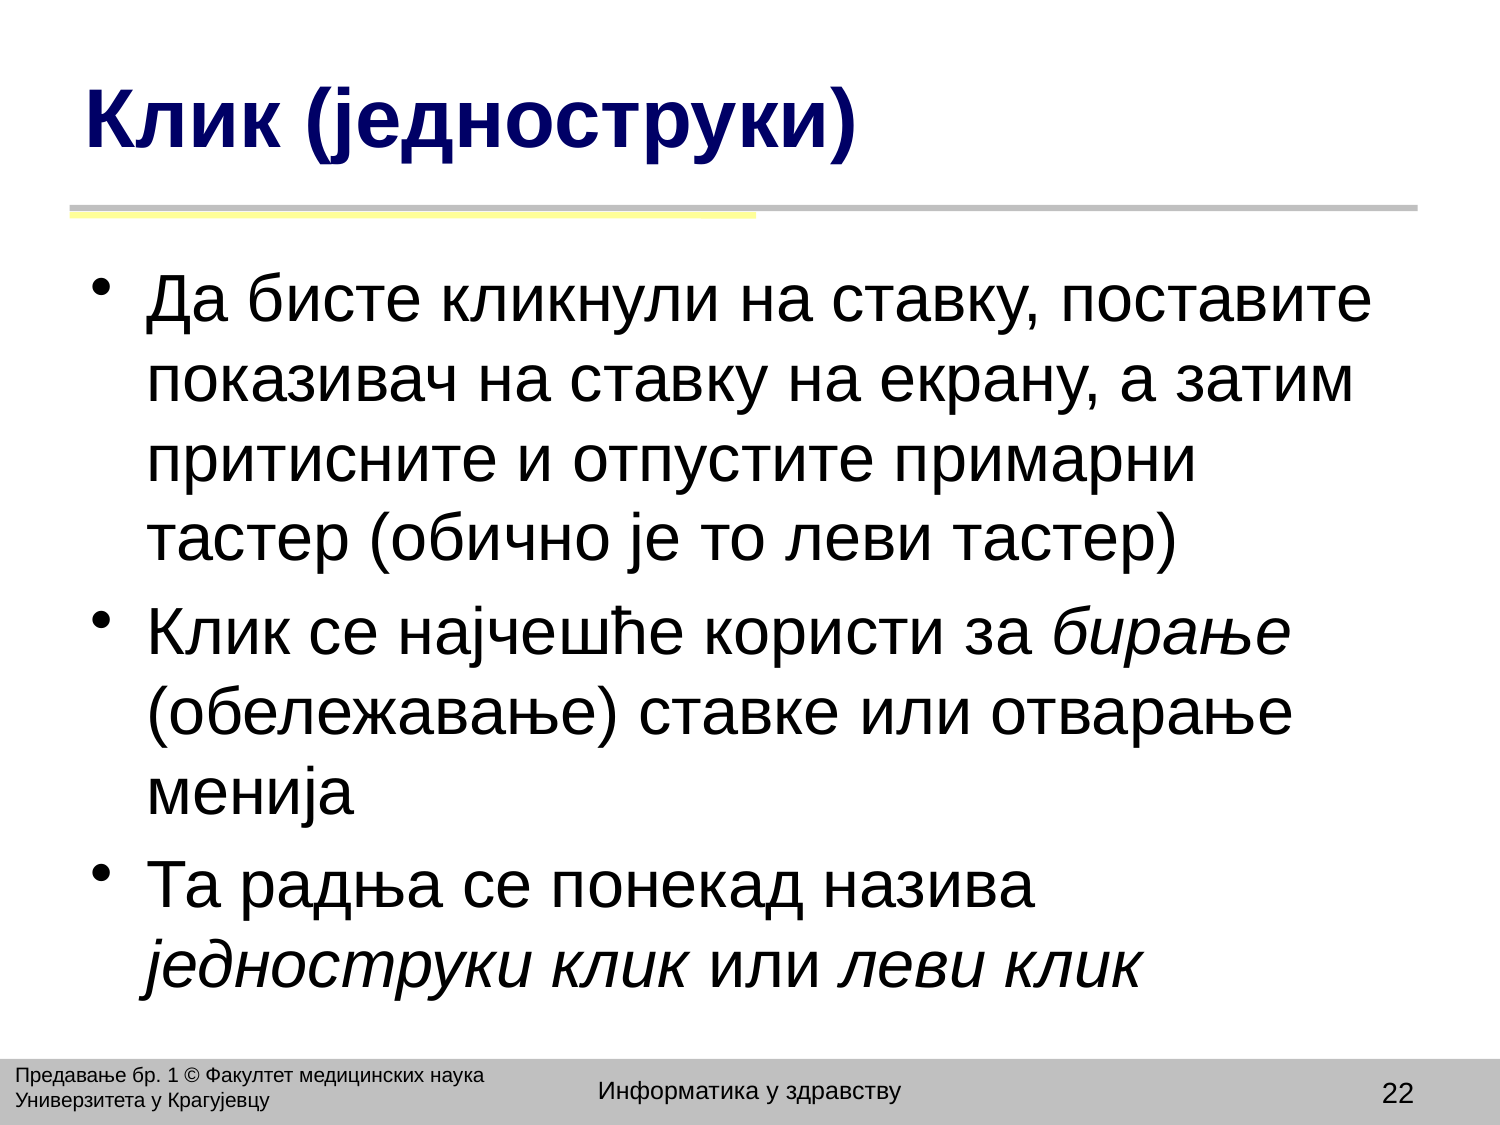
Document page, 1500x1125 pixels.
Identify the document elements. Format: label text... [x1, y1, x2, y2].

list Да бисте кликнули на ставку, поставите показивач на ставку на екрану, а затим притисните и отпустите примарни тастер (обично је то леви тастер) Клик се најчешће користи за бирање (обележавање) ставке или отварање менија Та радња се понекад назива једноструки клик или леви клик [74, 246, 1426, 1023]
slide_number Предавање бр. 1 © Факултет медицинских наука Универзитета у Крагујевцу [0, 1053, 599, 1108]
slide_number 22 [1079, 1066, 1430, 1125]
footer Информатика у здравству [512, 1066, 988, 1125]
title Клик (једноструки) [69, 19, 1426, 208]
